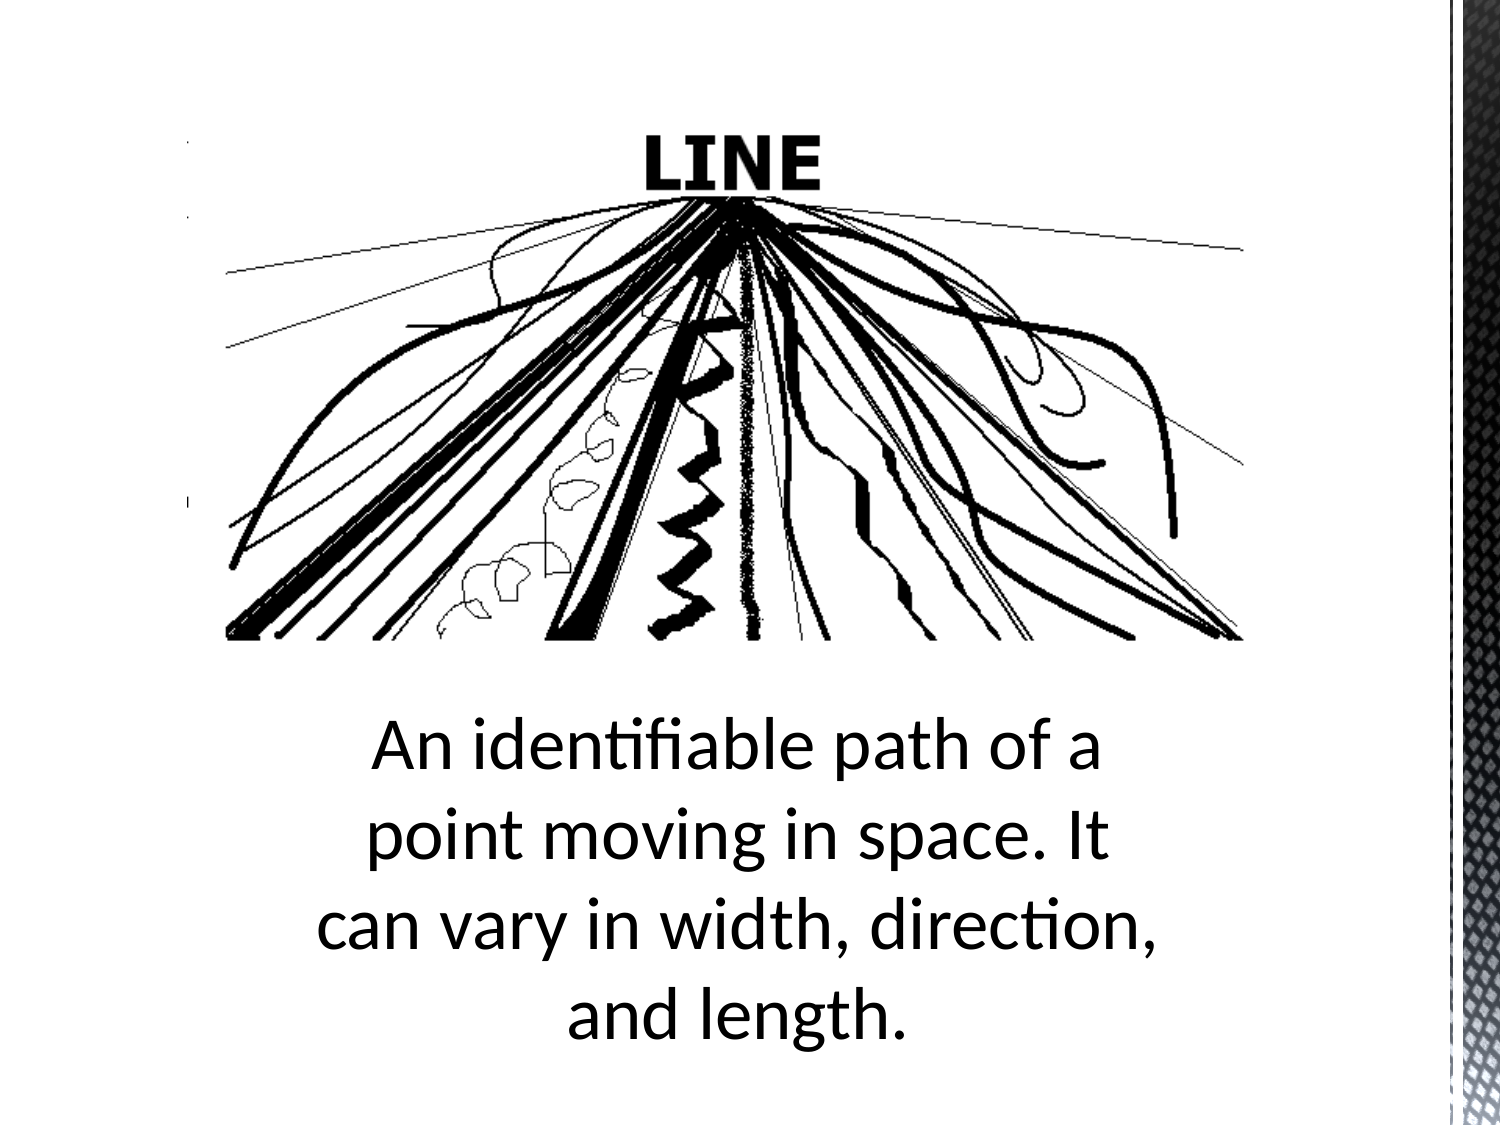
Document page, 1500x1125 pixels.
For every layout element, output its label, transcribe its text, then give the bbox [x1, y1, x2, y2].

picture [1447, 0, 1500, 1125]
text_box An identifiable path of a point moving in space. It can vary in width, direction, and length. [300, 687, 1176, 1063]
picture [187, 62, 1290, 655]
